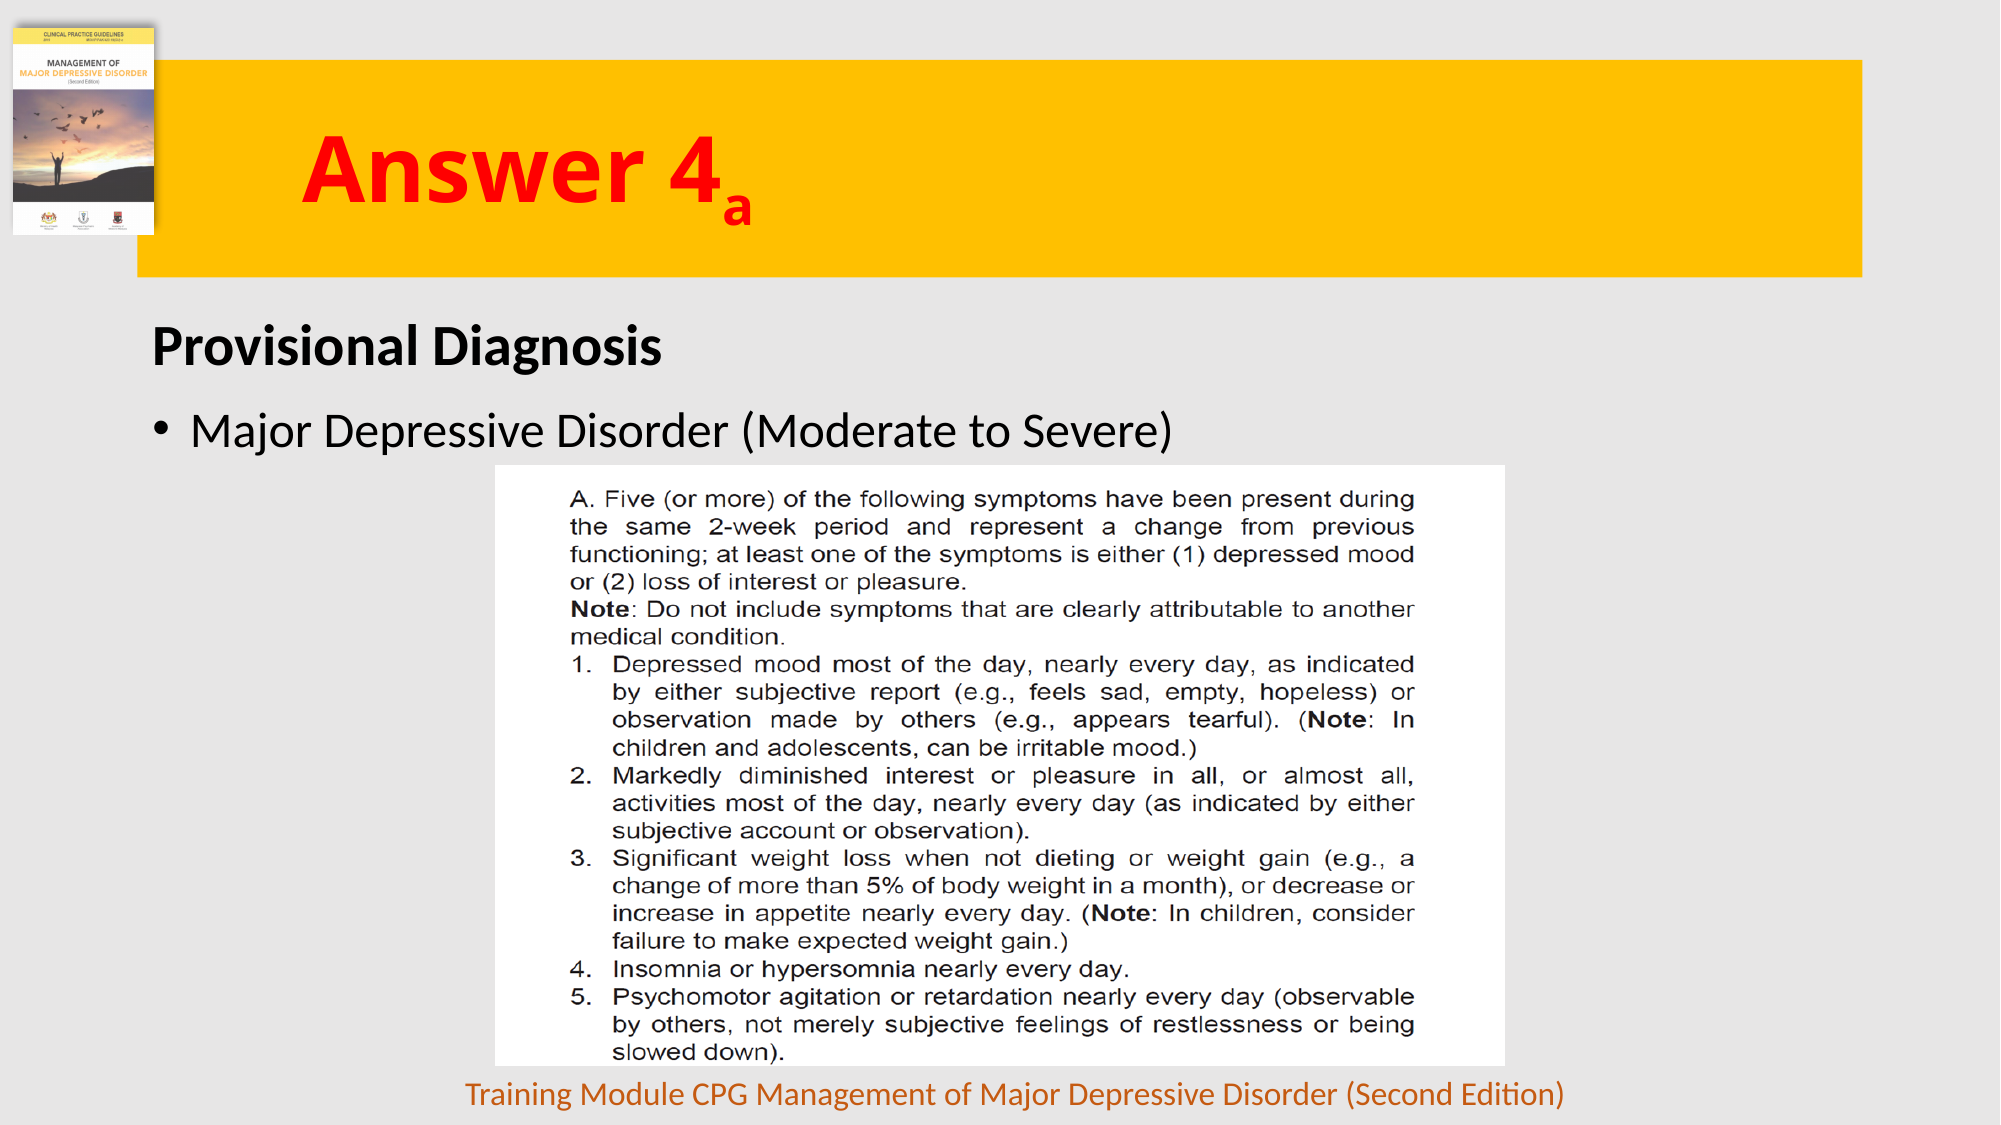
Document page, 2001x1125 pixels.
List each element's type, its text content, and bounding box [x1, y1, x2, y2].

title Answer 4a [137, 59, 1863, 278]
text_box Training Module CPG Management of Major Depressive Disorder (Second Edition) [450, 1065, 1832, 1120]
list Provisional Diagnosis Major Depressive Disorder (Moderate to Severe) [137, 299, 1863, 1014]
picture [13, 28, 154, 235]
picture [495, 465, 1505, 1066]
